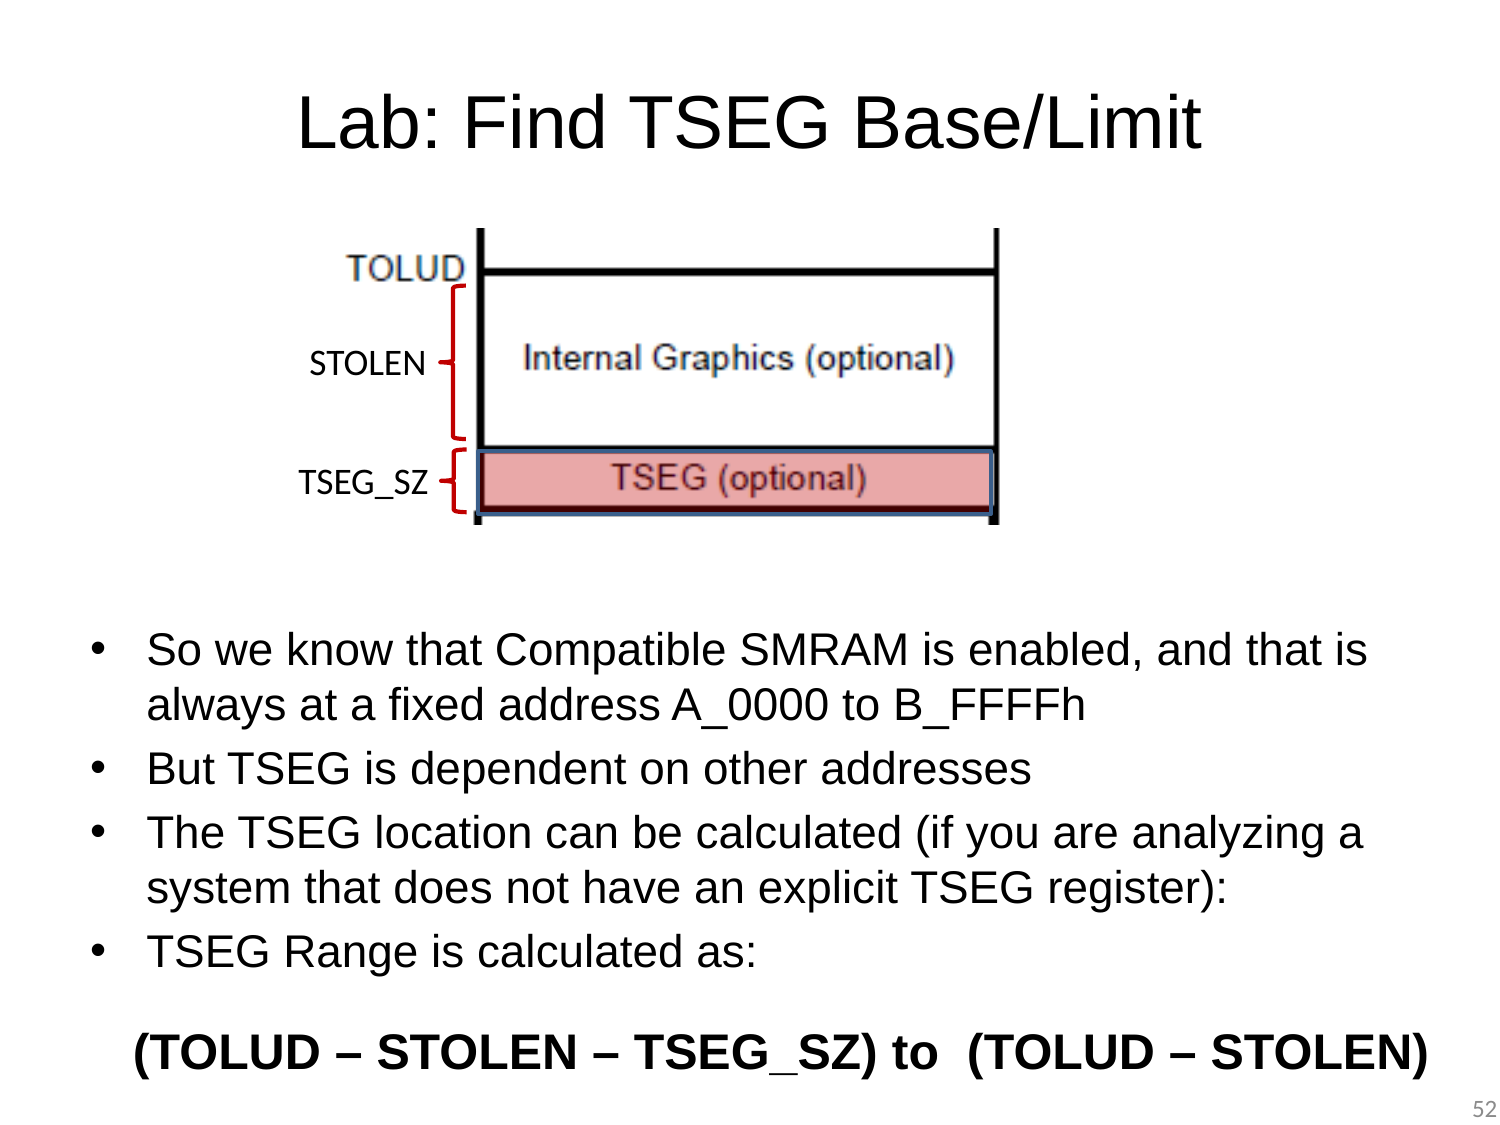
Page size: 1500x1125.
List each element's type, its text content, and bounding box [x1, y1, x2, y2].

picture [340, 228, 1026, 526]
text_box TSEG_SZ [283, 449, 335, 510]
text_box (TOLUD – STOLEN – TSEG_SZ) to (TOLUD – STOLEN) [118, 1012, 1445, 1088]
title Lab: Find TSEG Base/Limit [75, 24, 1425, 213]
text_box STOLEN [280, 330, 335, 391]
slide_number 52 [1162, 1077, 1500, 1125]
list So we know that Compatible SMRAM is enabled, and that is always at a fixed address A_0000 to B_FFFFh But TSEG is dependent on other addresses The TSEG location can be calculated (if you are analyzing a system that does not have an explicit TSEG register): TSEG Range is calculated as: [75, 612, 1425, 1000]
